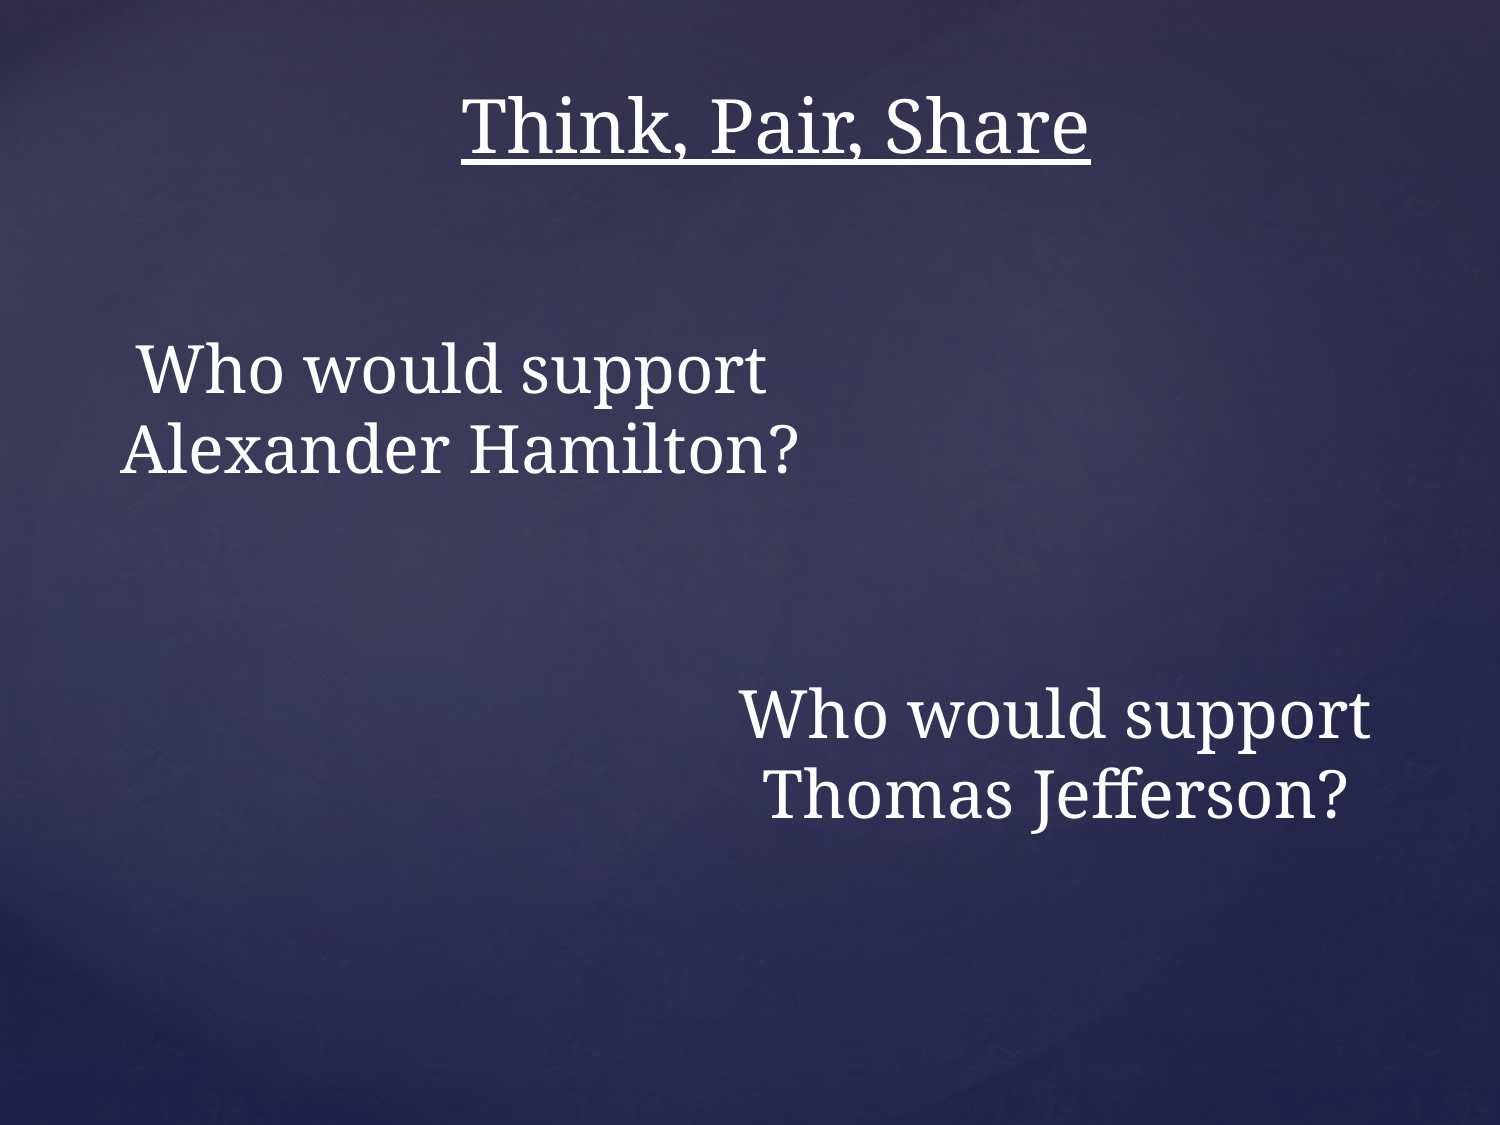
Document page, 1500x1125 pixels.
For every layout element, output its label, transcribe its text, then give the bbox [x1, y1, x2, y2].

text_box Think, Pair, Share [271, 71, 1282, 176]
text_box Who would support Thomas Jefferson? [670, 664, 1442, 910]
text_box Who would support Alexander Hamilton? [0, 319, 948, 845]
